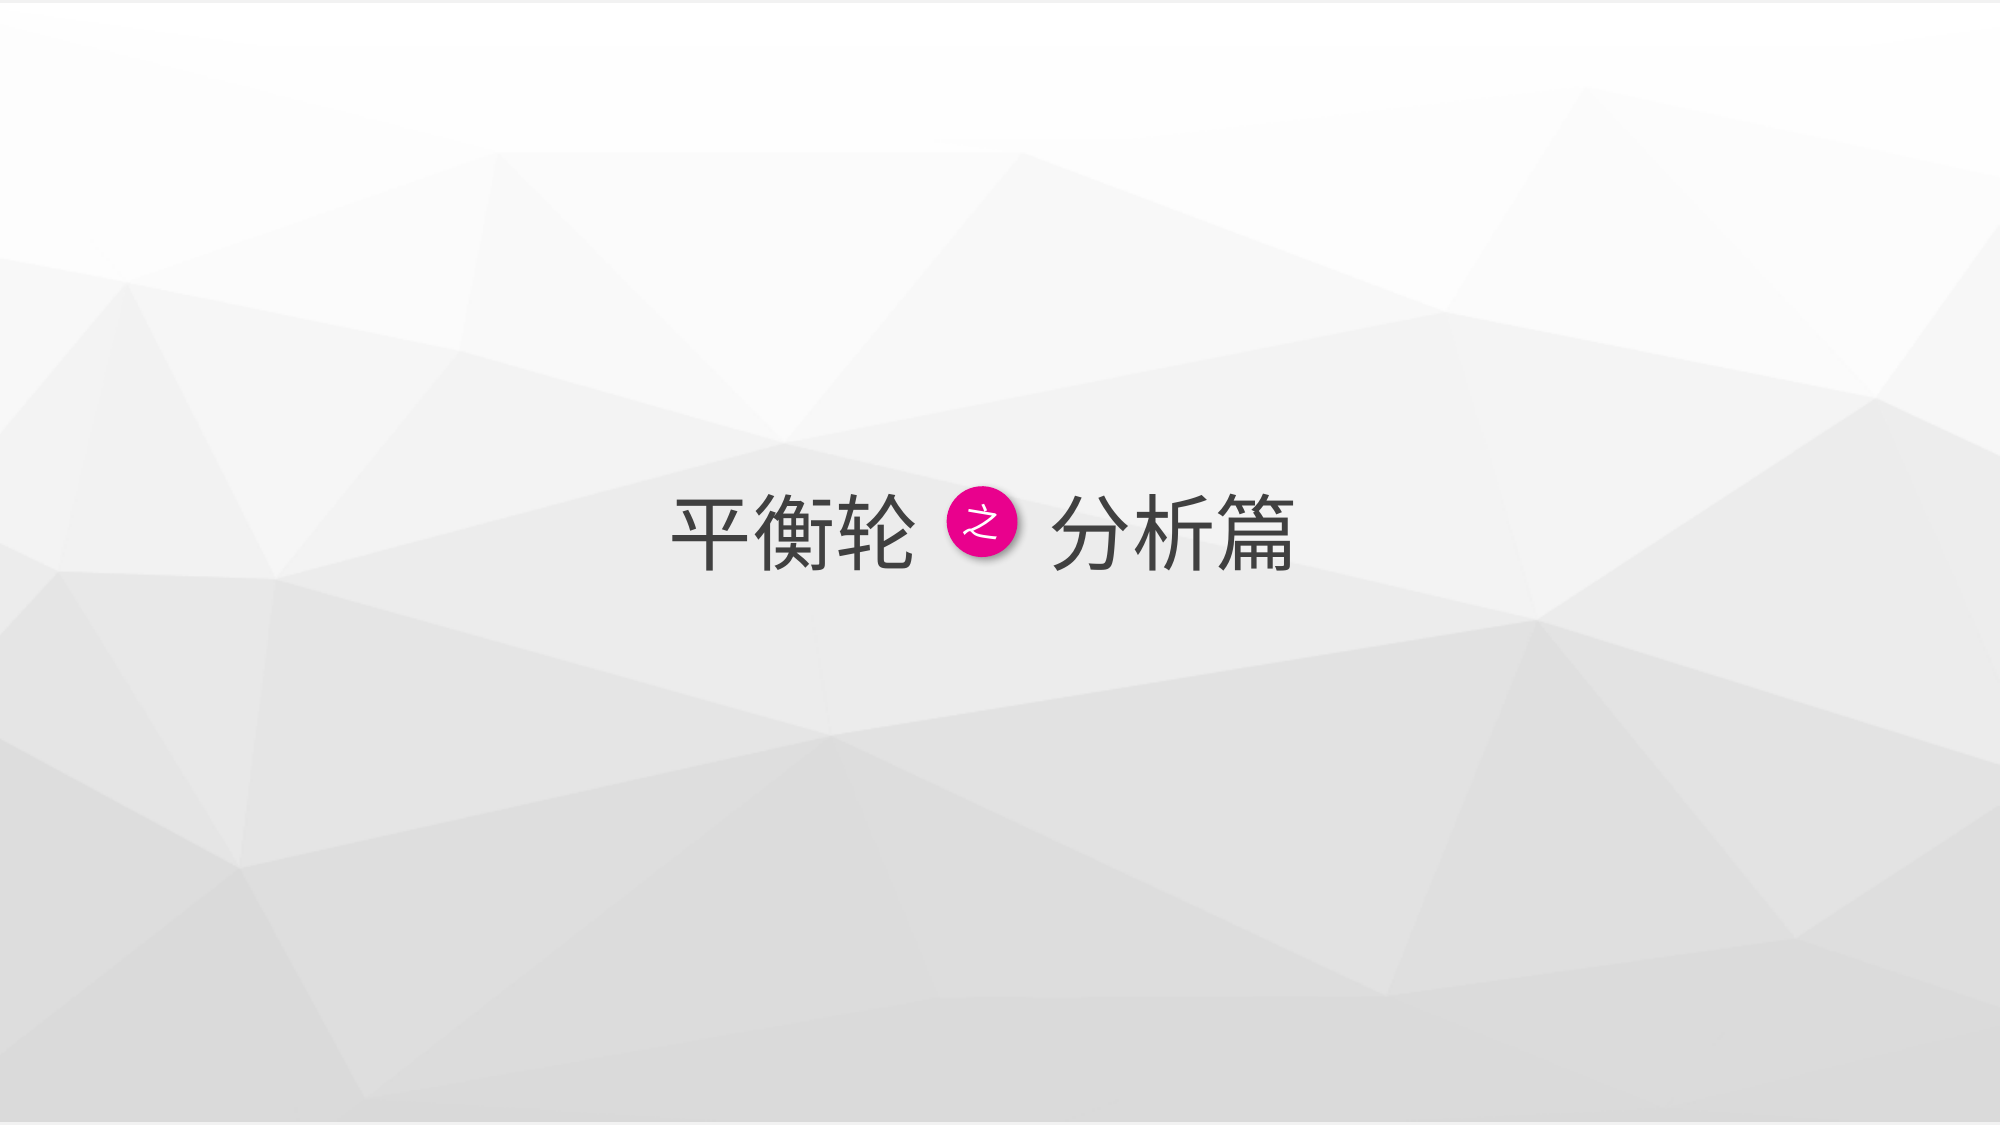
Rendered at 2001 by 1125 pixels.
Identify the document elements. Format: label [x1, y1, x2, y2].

picture [0, 3, 2000, 1122]
text_box [653, 453, 1347, 590]
